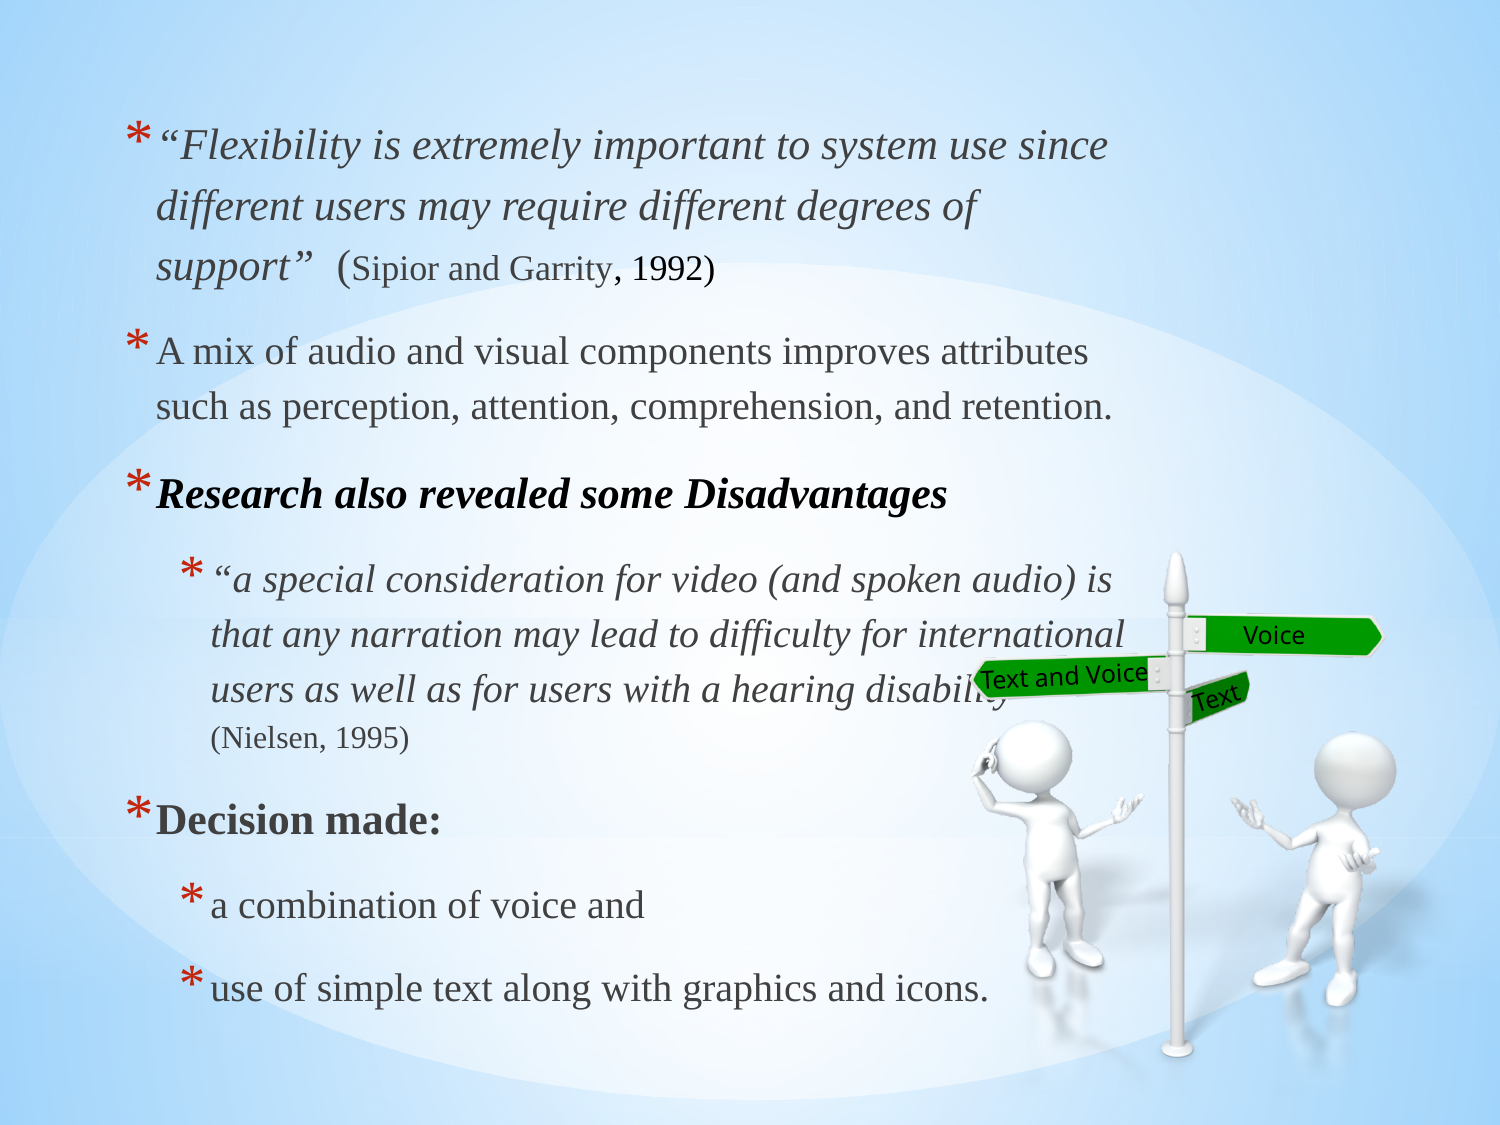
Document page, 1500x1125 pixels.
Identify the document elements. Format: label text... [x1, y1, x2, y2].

list “Flexibility is extremely important to system use since different users may require different degrees of support” (Sipior and Garrity, 1992) A mix of audio and visual components improves attributes such as perception, attention, comprehension, and retention. Research also revealed some Disadvantages “a special consideration for video (and spoken audio) is that any narration may lead to difficulty for international users as well as for users with a hearing disability” (Nielsen, 1995) Decision made: a combination of voice and use of simple text along with graphics and icons. [102, 100, 1152, 1035]
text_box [907, 546, 1457, 1096]
